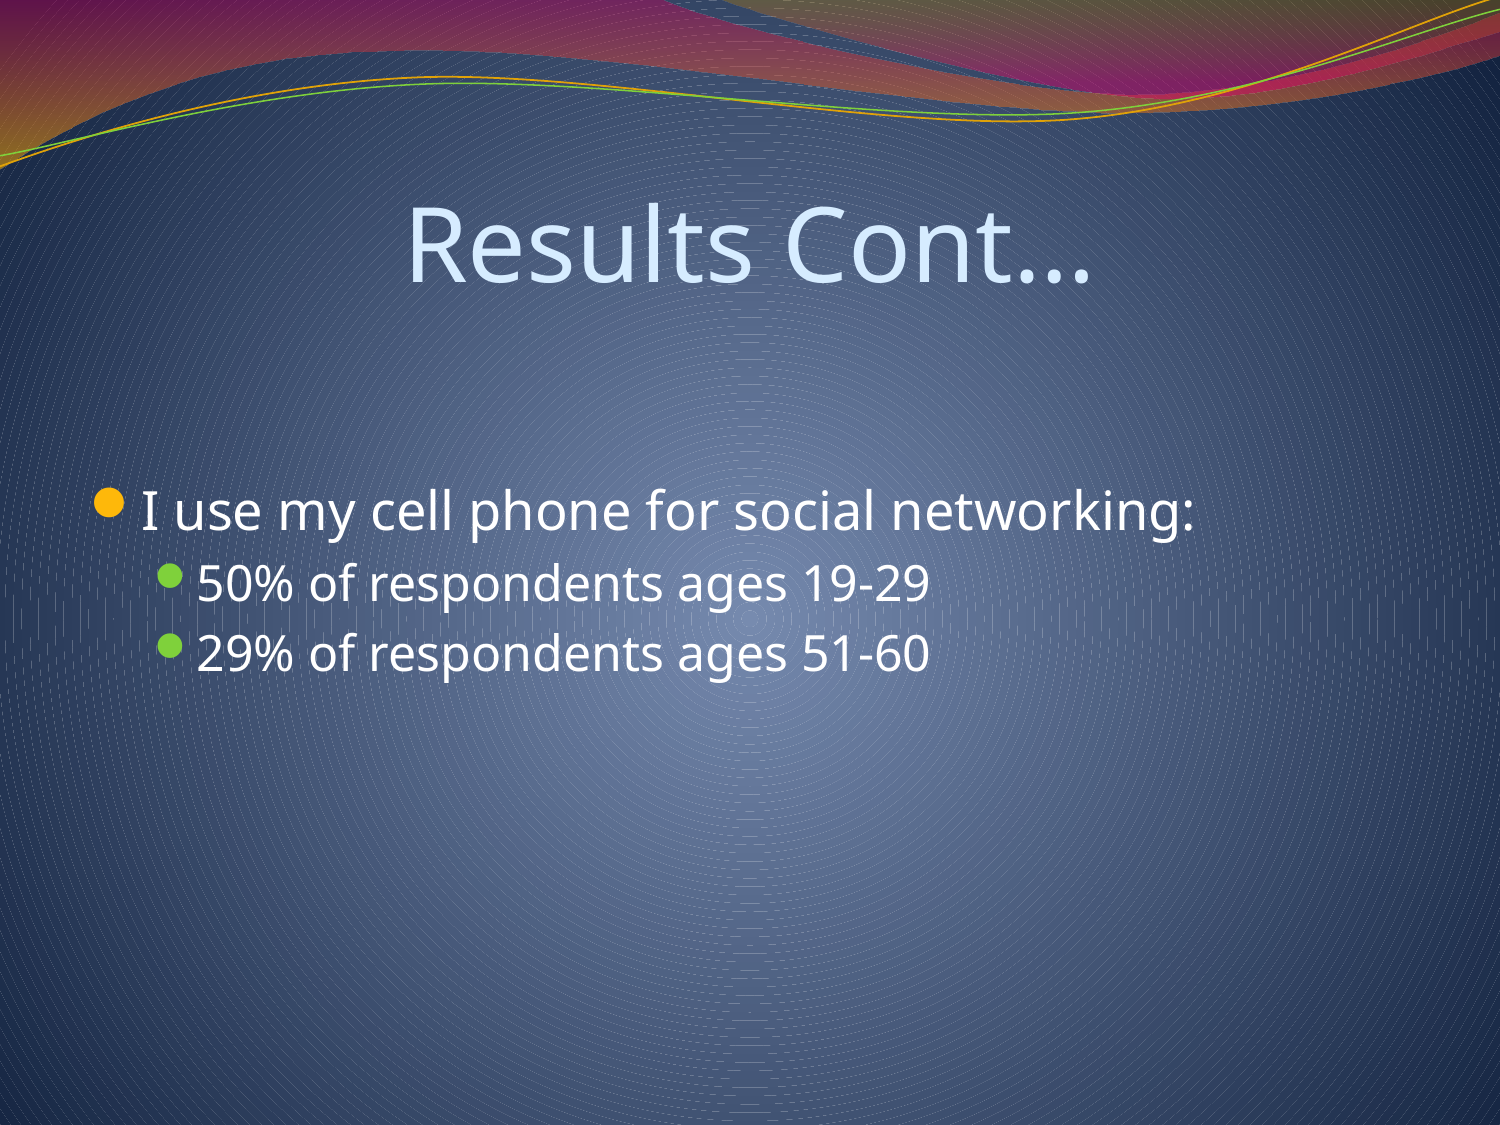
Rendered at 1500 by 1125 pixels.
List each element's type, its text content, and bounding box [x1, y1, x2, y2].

list I use my cell phone for social networking: 50% of respondents ages 19-29 29% of respondents ages 51-60 [75, 317, 1425, 1038]
title Results Cont… [75, 115, 1425, 303]
